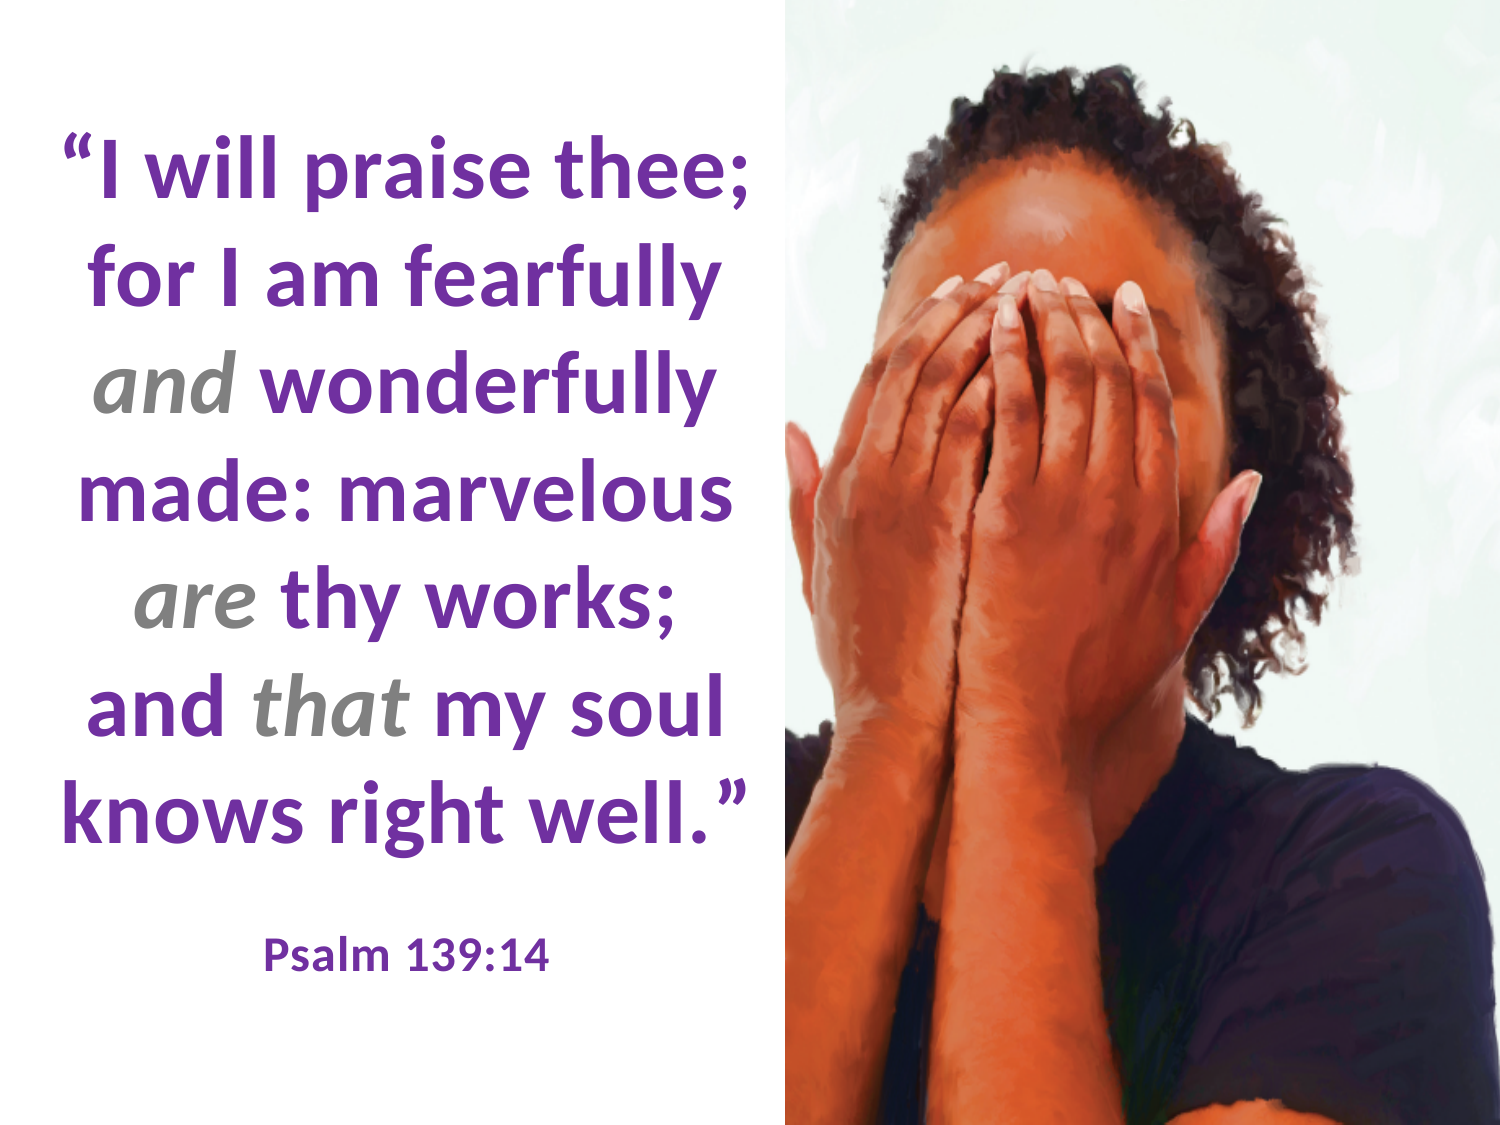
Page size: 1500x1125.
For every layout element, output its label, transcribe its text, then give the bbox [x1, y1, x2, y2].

text_box “I will praise thee; for I am fearfully and wonderfully made: marvelous are thy works; and that my soul knows right well.” Psalm 139:14 [41, 101, 772, 989]
picture [785, 0, 1500, 1125]
